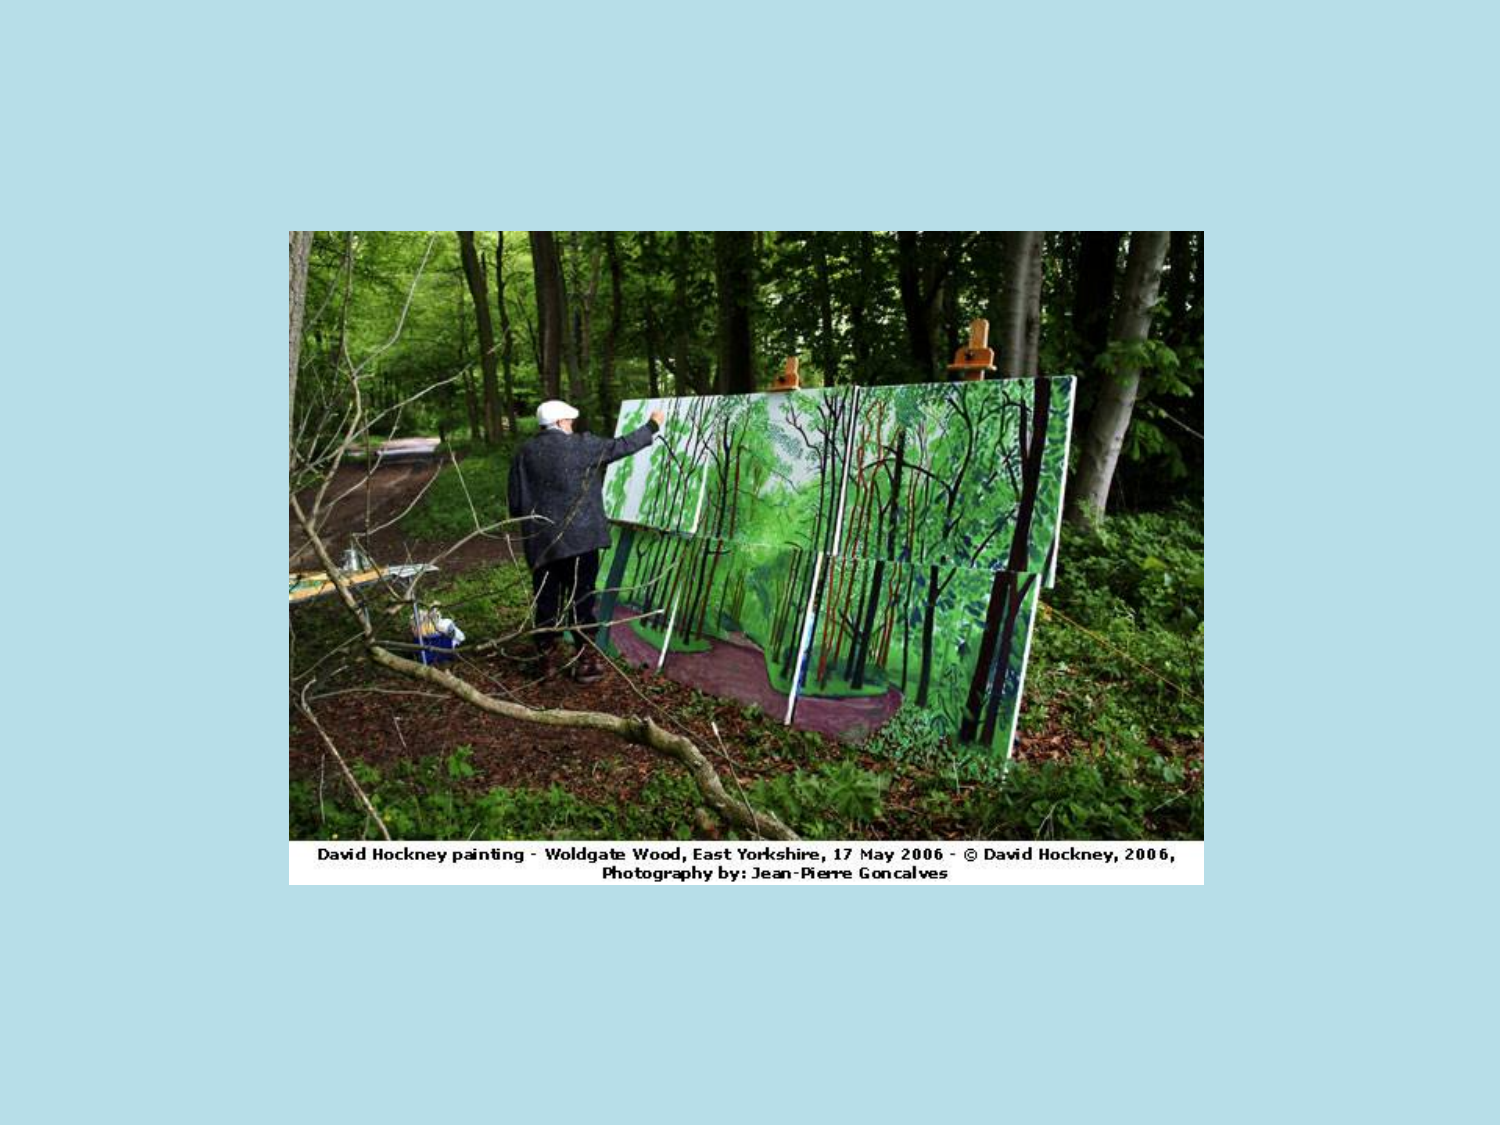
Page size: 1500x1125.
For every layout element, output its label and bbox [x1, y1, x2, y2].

picture [288, 231, 1204, 886]
